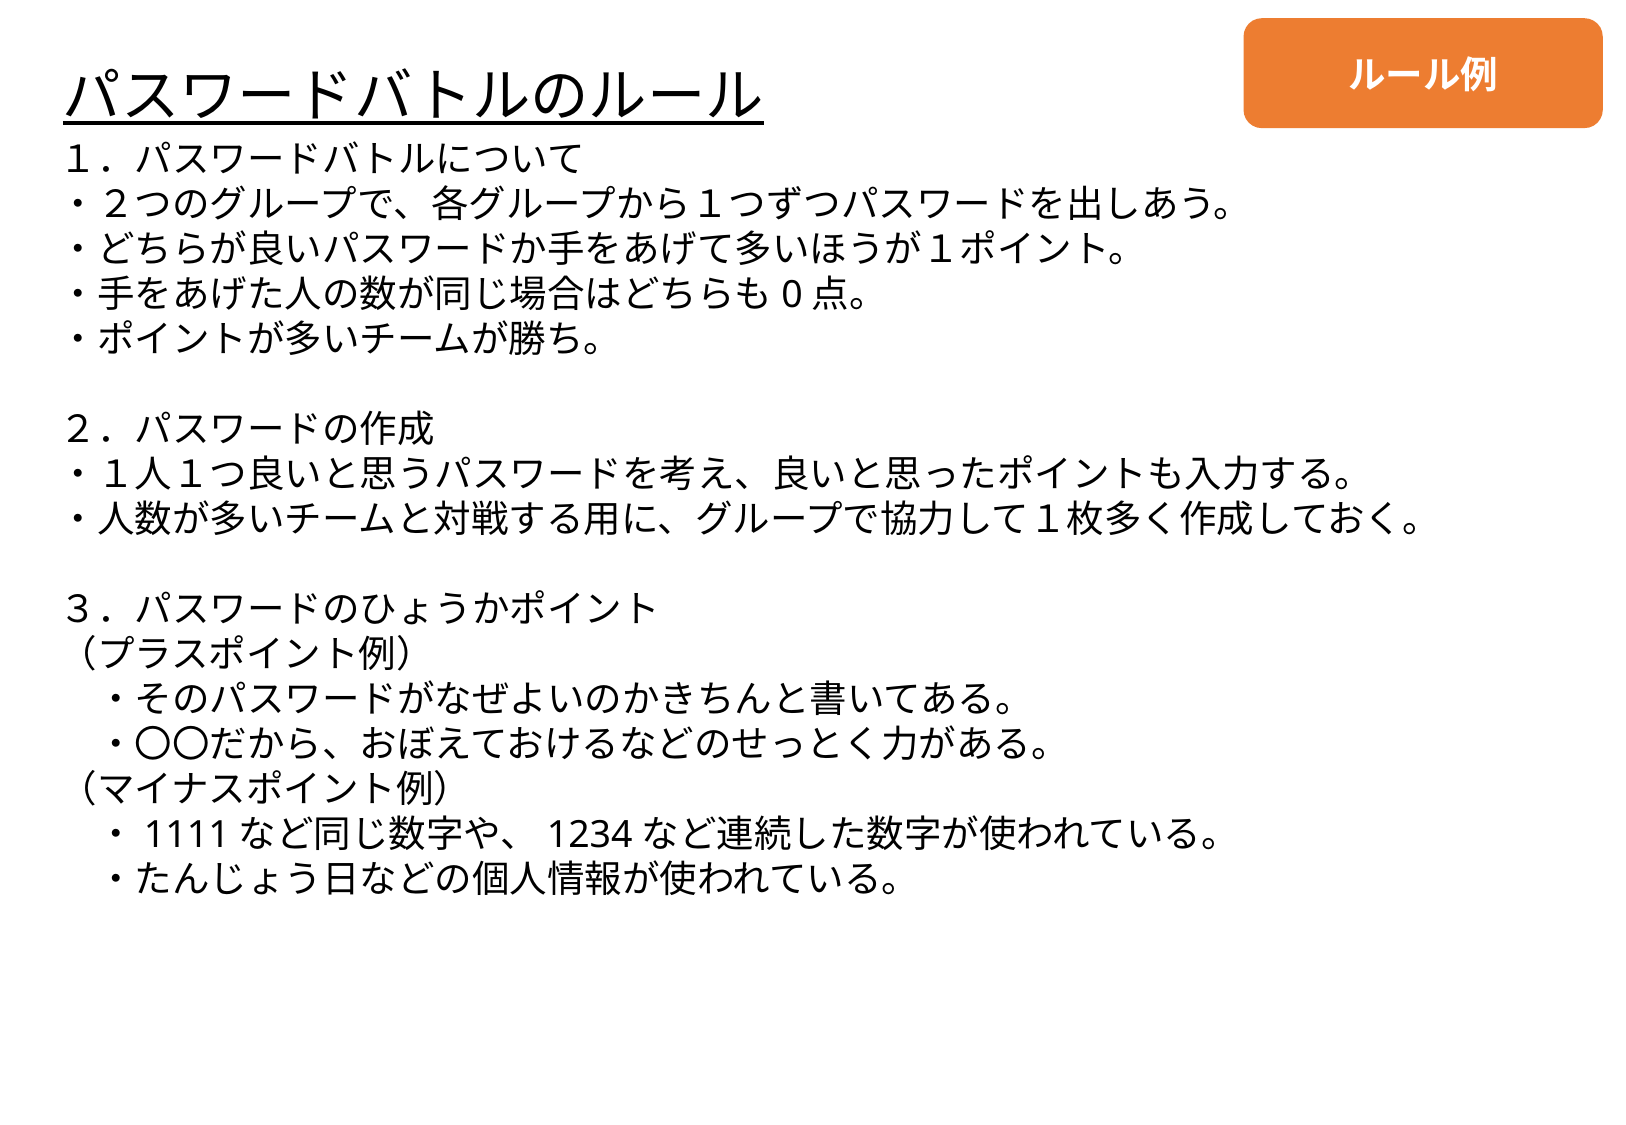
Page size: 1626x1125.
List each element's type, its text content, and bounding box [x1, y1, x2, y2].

text_box ルール例 [1242, 17, 1604, 130]
text_box １．パスワードバトルについて ・２つのグループで、各グループから１つずつパスワードを出しあう。 ・どちらが良いパスワードか手をあげて多いほうが１ポイント。 ・手をあげた人の数が同じ場合はどちらも0点。 ・ポイントが多いチームが勝ち。 ２．パスワードの作成 ・１人１つ良いと思うパスワードを考え、良いと思ったポイントも入力する。 ・人数が多いチームと対戦する用に、グループで協力して１枚多く作成しておく。 ３．パスワードのひょうかポイント （プラスポイント例） ・そのパスワードがなぜよいのかきちんと書いてある。 ・〇〇だから、おぼえておけるなどのせっとく力がある。 （マイナスポイント例） ・1111など同じ数字や、1234など連続した数字が使われている。 ・たんじょう日などの個人情報が使われている。 [44, 127, 1580, 1077]
text_box パスワードバトルのルール [48, 50, 779, 127]
